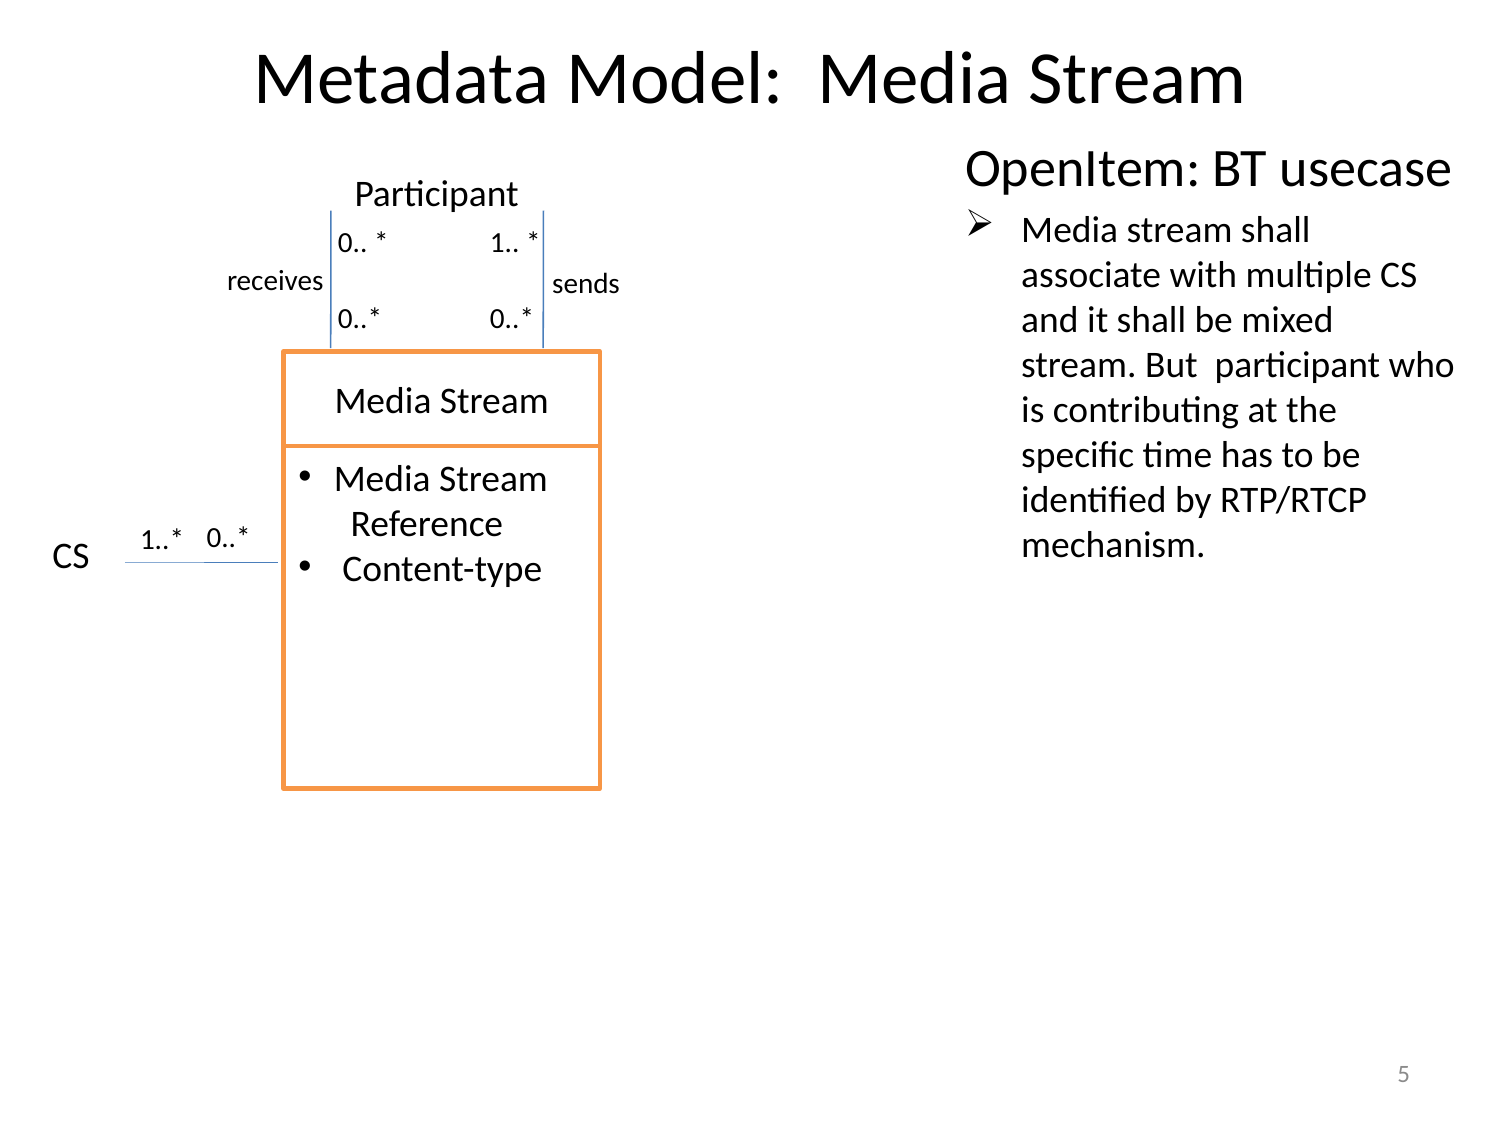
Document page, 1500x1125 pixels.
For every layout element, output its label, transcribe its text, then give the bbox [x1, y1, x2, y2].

slide_number 5 [1074, 1042, 1425, 1103]
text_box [283, 357, 601, 789]
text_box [212, 210, 676, 349]
list OpenItem: BT usecase Media stream shall associate with multiple CS and it shall be mixed stream. But participant who is contributing at the specific time has to be identified by RTP/RTCP mechanism. [949, 124, 1472, 938]
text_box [37, 512, 279, 596]
text_box Participant [234, 148, 640, 208]
title Metadata Model: Media Stream [74, 9, 1426, 138]
